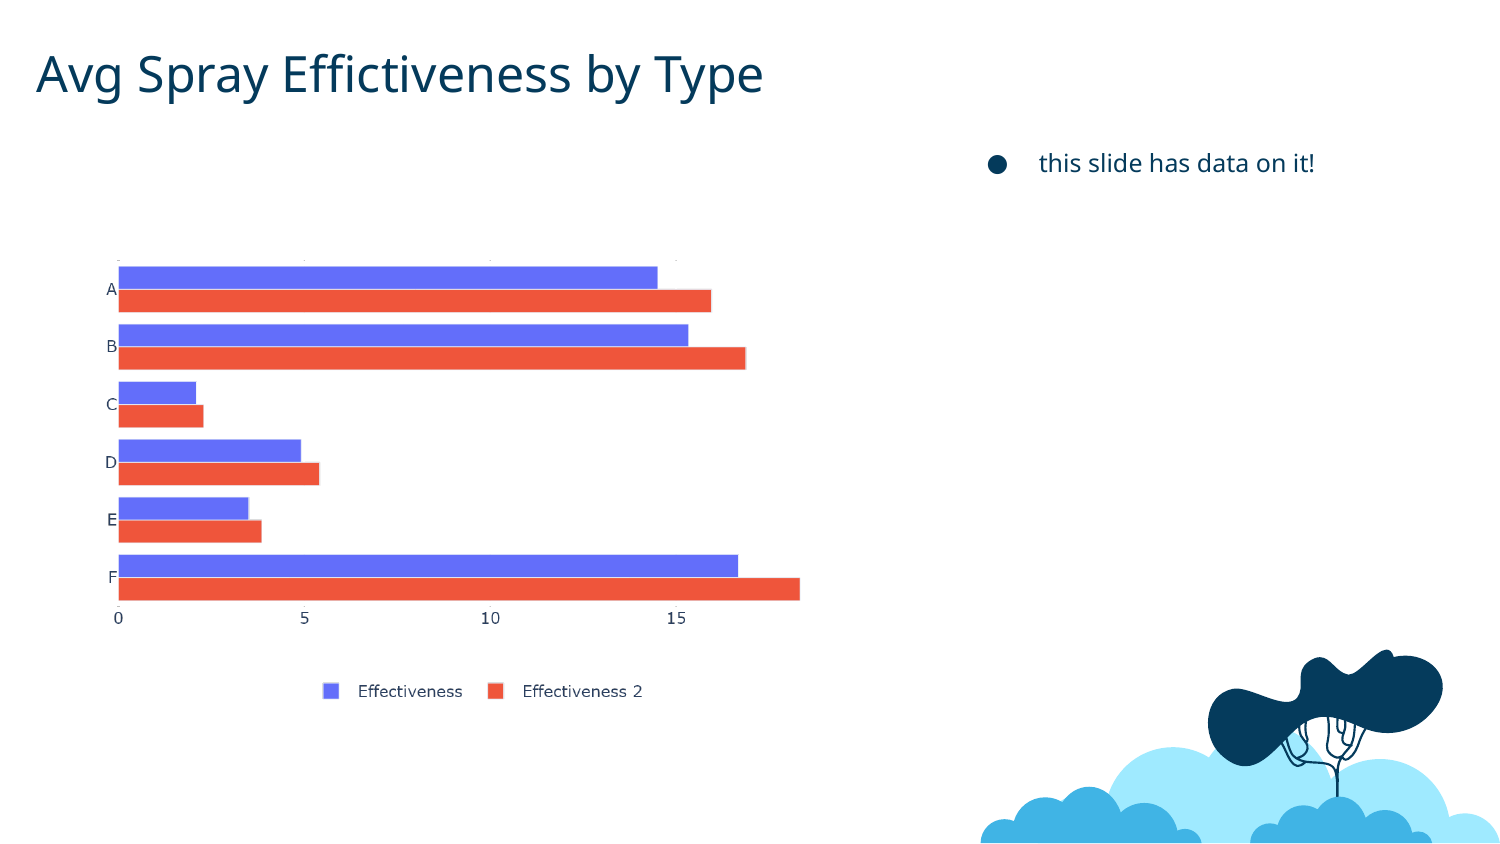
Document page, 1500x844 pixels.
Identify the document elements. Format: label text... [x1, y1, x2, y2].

title Avg Spray Effictiveness by Type [21, 26, 1286, 107]
picture [21, 127, 933, 726]
list this slide has data on it! [948, 127, 1479, 625]
